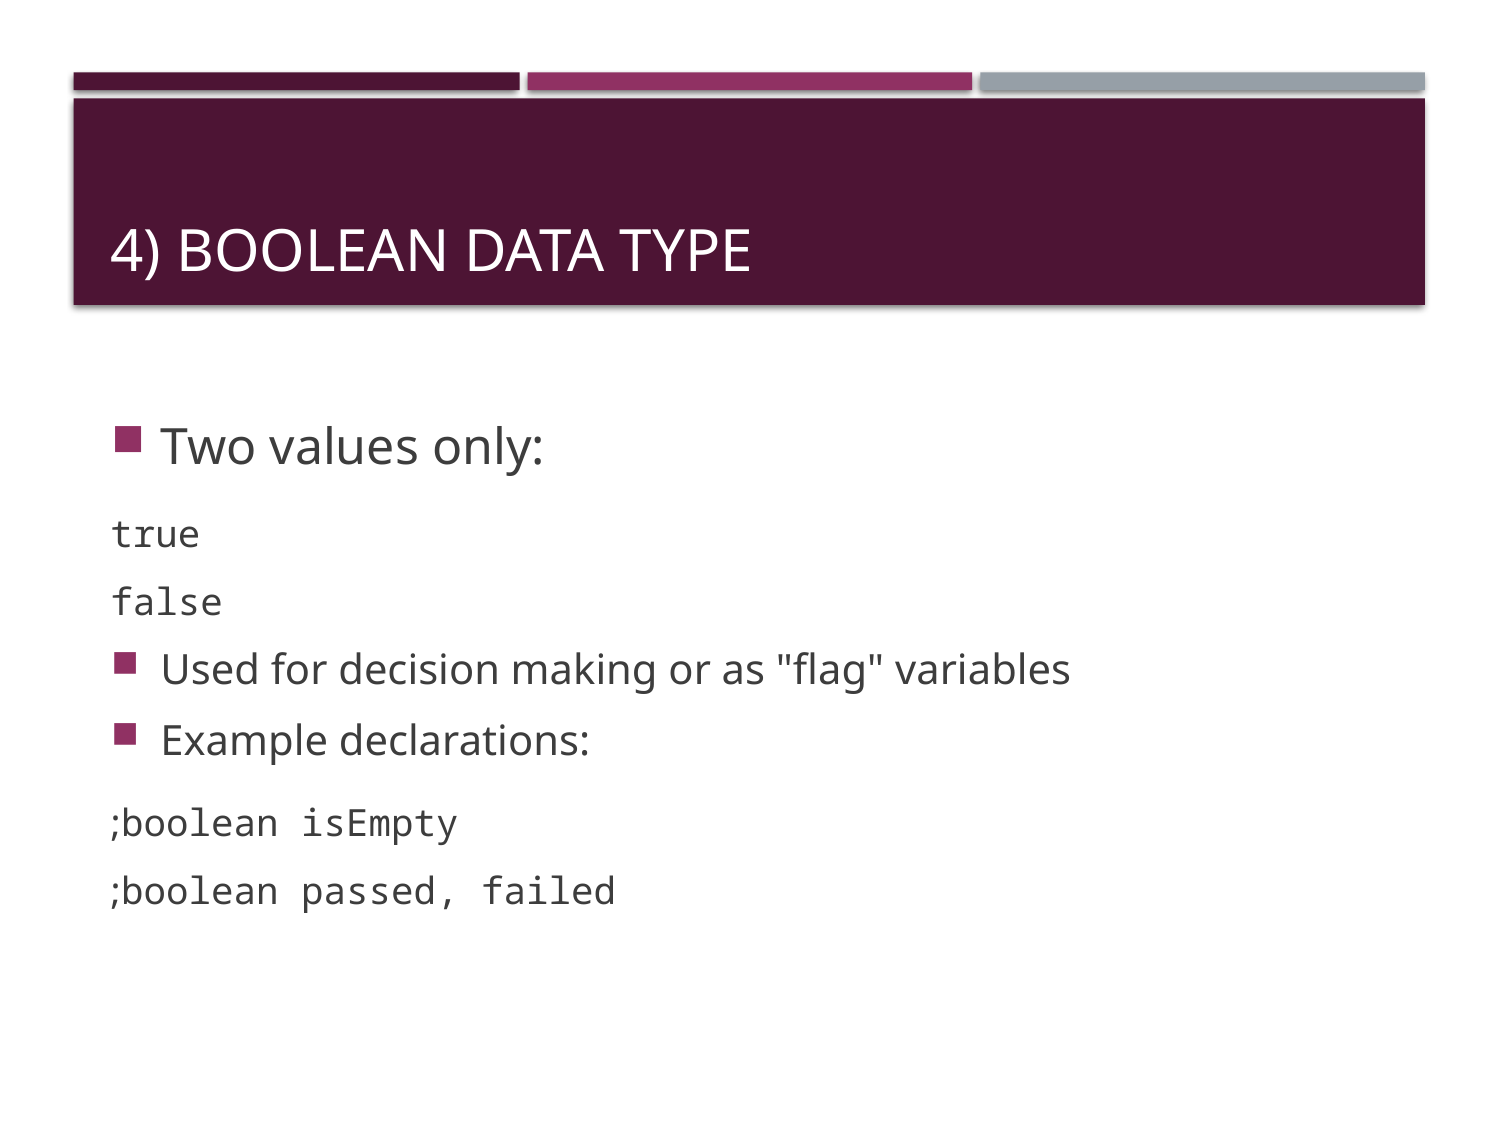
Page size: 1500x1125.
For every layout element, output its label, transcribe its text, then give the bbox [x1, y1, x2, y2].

list Two values only: true false Used for decision making or as "flag" variables Example declarations: boolean isEmpty; boolean passed, failed; [95, 365, 1406, 962]
title 4) boolean Data Type [95, 112, 1406, 291]
